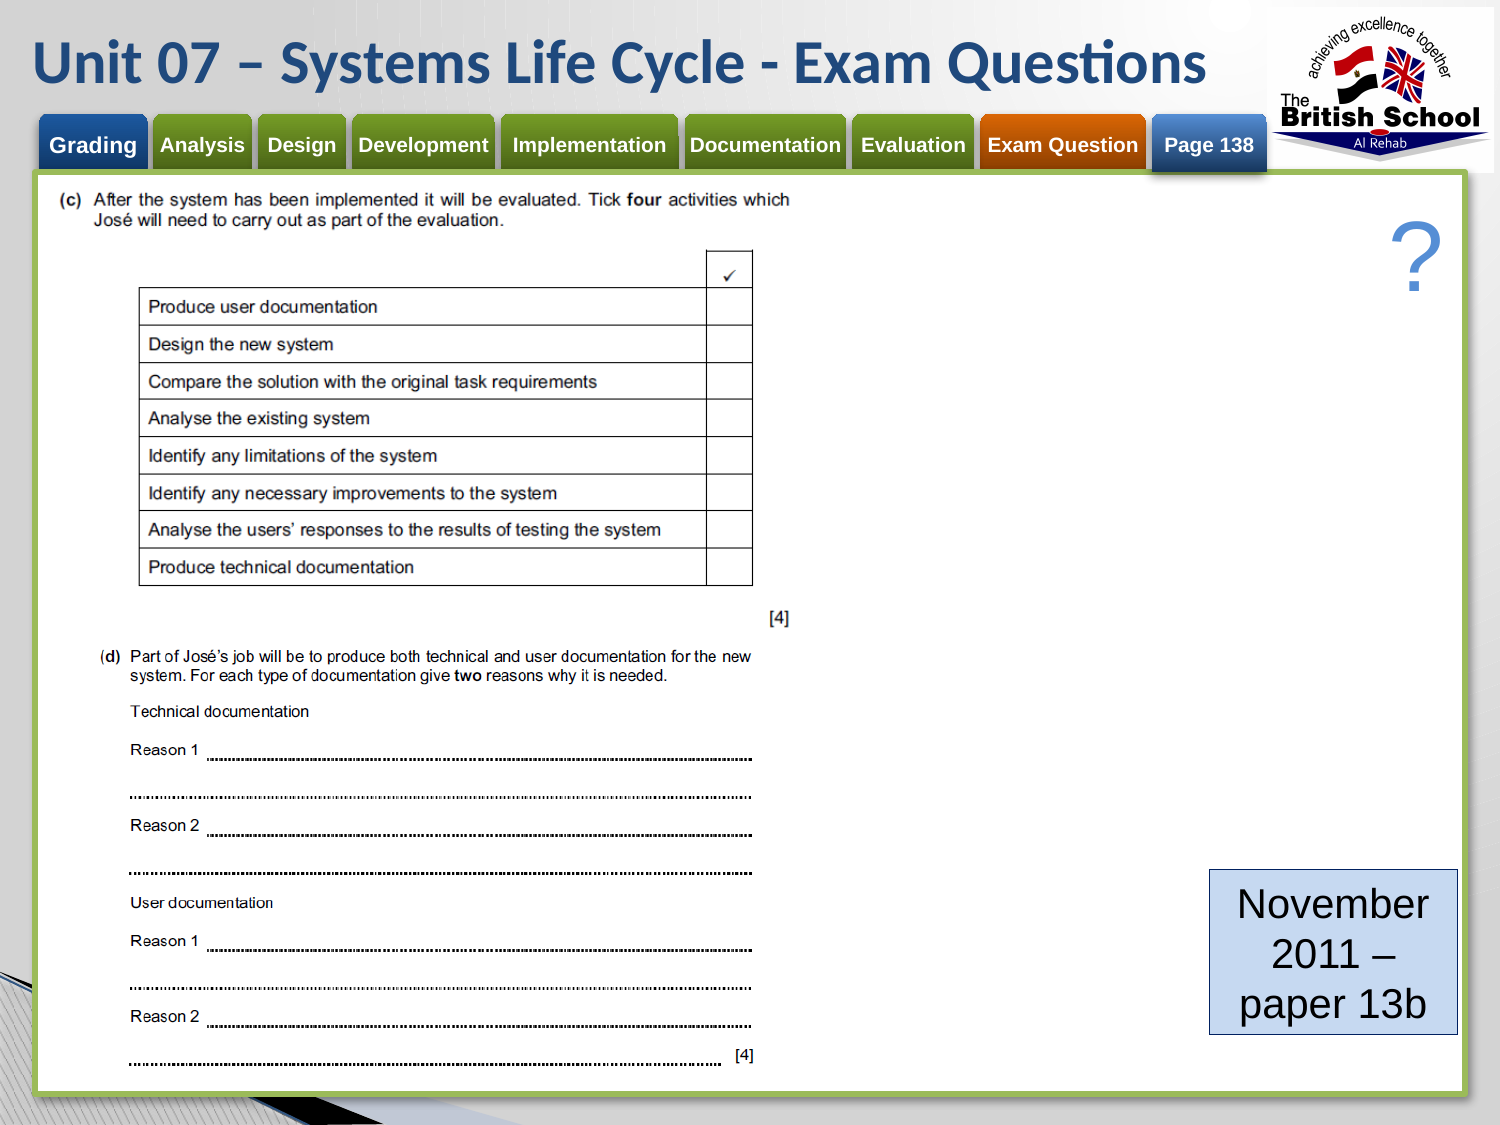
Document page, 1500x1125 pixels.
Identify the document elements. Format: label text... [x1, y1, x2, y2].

text_box Page 138 [1151, 113, 1268, 173]
title Unit 07 – Systems Life Cycle - Exam Questions [17, 7, 1256, 110]
text_box November 2011 – paper 13b [1209, 869, 1458, 1035]
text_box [52, 188, 798, 1074]
picture [281, 1114, 303, 1125]
picture [1267, 7, 1495, 173]
text_box ? [1373, 184, 1447, 320]
